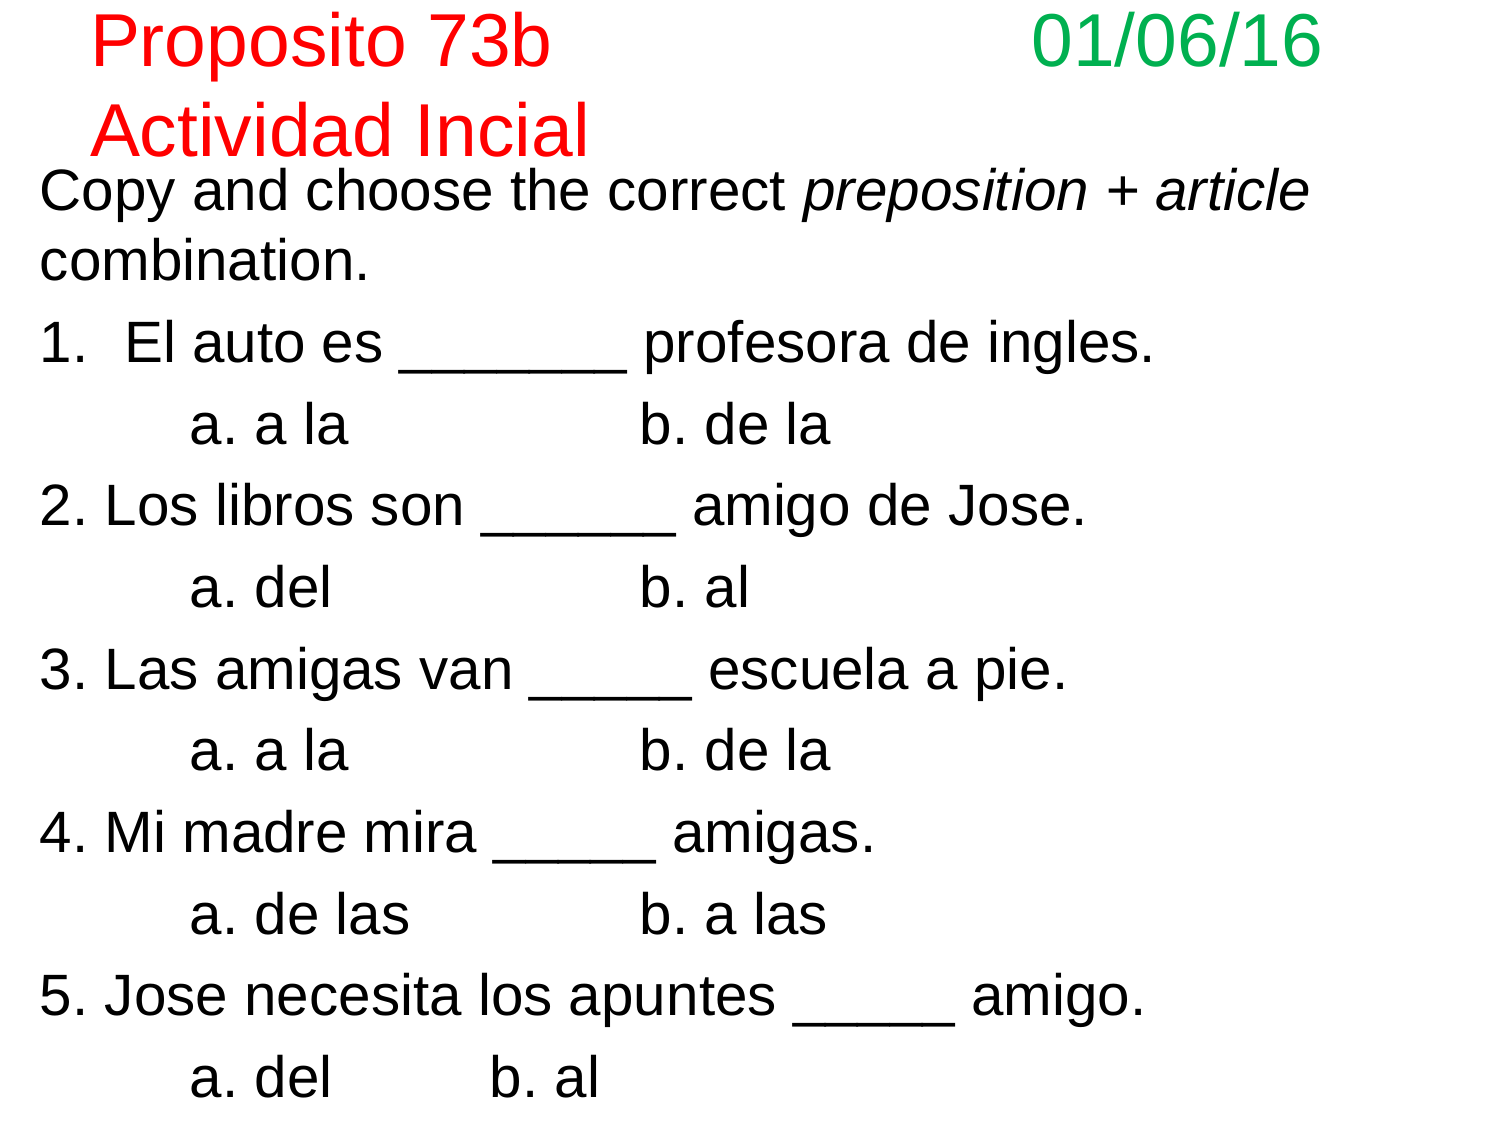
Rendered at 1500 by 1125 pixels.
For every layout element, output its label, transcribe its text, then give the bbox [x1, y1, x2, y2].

title Proposito 73b 01/06/16 Actividad Incial [75, 0, 1425, 145]
list Copy and choose the correct preposition + article combination. El auto es _______ profesora de ingles. a. a la b. de la 2. Los libros son ______ amigo de Jose. a. del b. al 3. Las amigas van _____ escuela a pie. a. a la b. de la 4. Mi madre mira _____ amigas. a. de las b. a las 5. Jose necesita los apuntes _____ amigo. a. del b. al [24, 145, 1500, 888]
